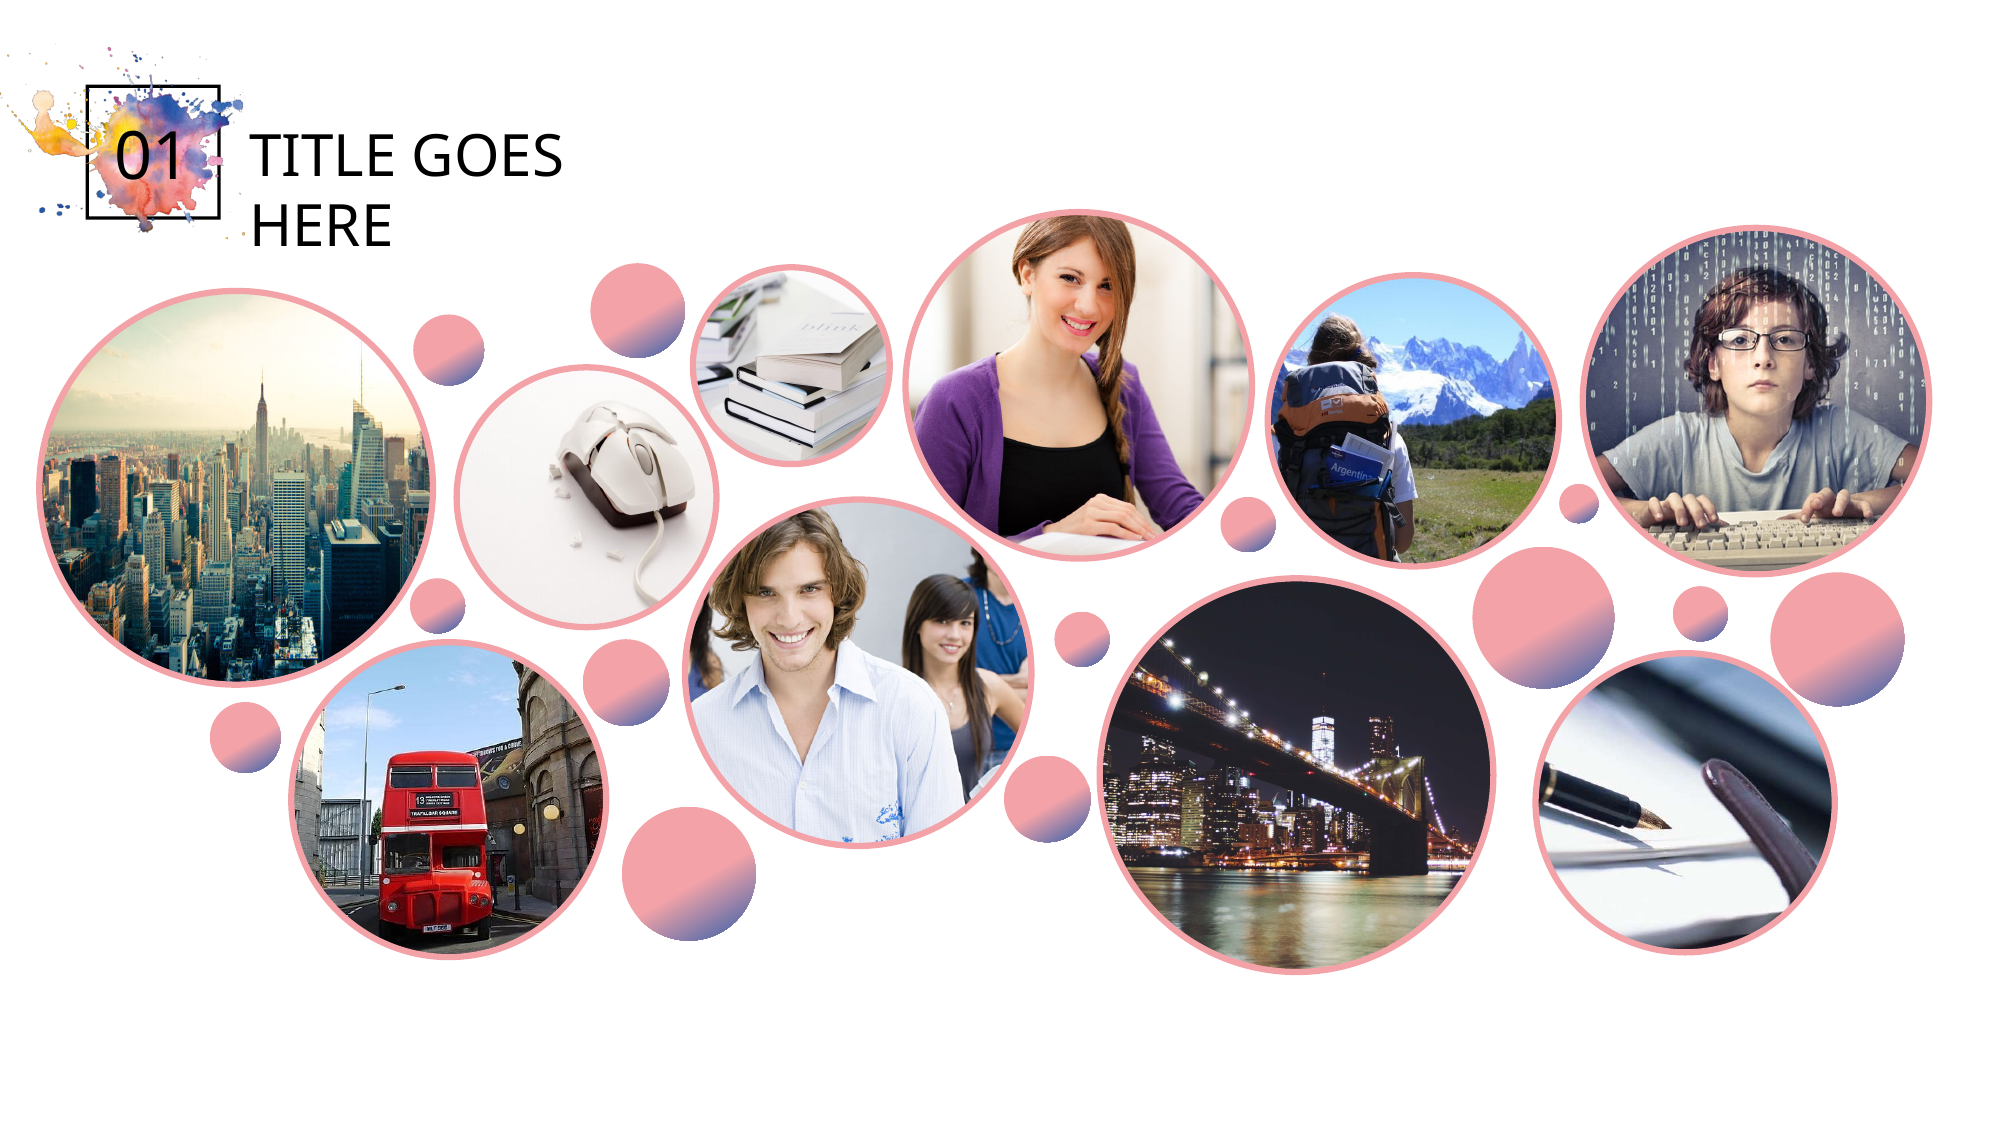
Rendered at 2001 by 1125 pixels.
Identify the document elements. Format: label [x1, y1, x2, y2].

text_box [1471, 545, 1616, 690]
text_box [1219, 495, 1277, 553]
text_box [589, 262, 686, 359]
text_box [1098, 577, 1495, 974]
text_box [0, 42, 680, 240]
text_box [1534, 652, 1836, 954]
text_box [290, 641, 608, 959]
text_box [1002, 754, 1092, 844]
text_box [408, 577, 467, 635]
text_box [1053, 610, 1111, 668]
text_box [620, 805, 757, 942]
text_box [38, 289, 435, 686]
text_box [208, 700, 282, 774]
text_box [904, 211, 1254, 560]
text_box [1581, 226, 1931, 576]
text_box [691, 266, 891, 466]
text_box [1769, 571, 1906, 708]
text_box [1266, 274, 1561, 568]
text_box [412, 313, 486, 387]
text_box [455, 366, 718, 629]
text_box [581, 638, 671, 727]
text_box [1558, 482, 1600, 525]
text_box [683, 498, 1033, 847]
text_box [1671, 585, 1729, 643]
